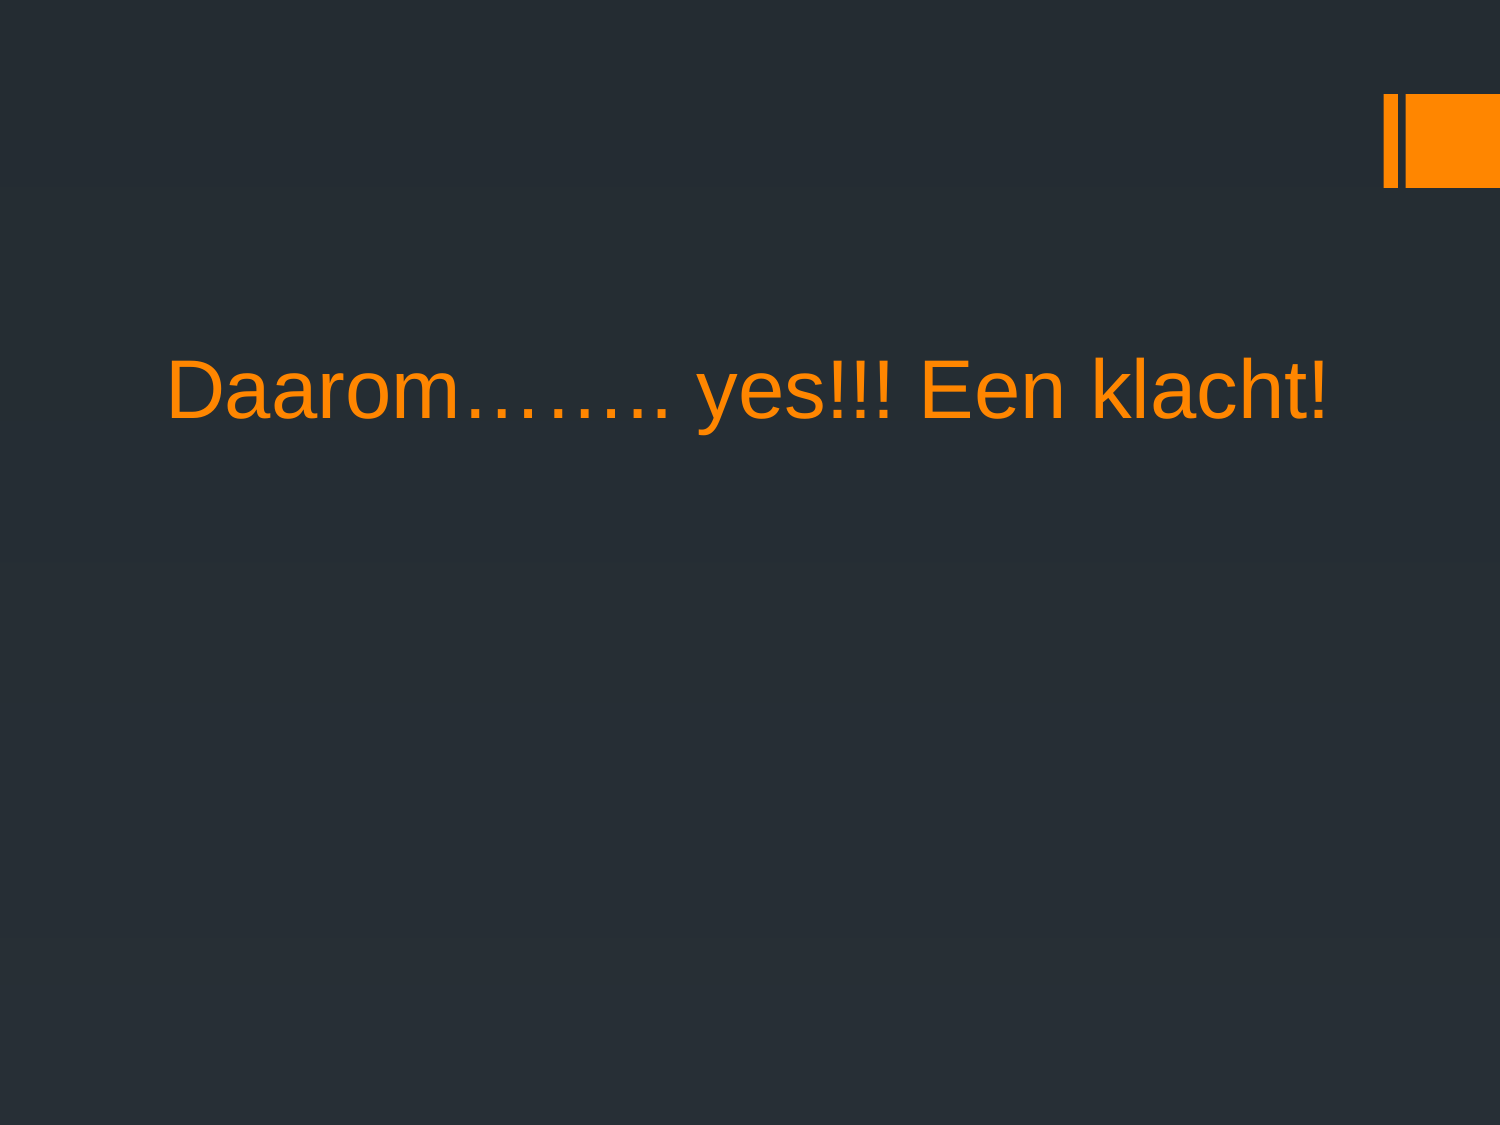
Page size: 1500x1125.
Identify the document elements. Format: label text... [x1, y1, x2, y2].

title Daarom…….. yes!!! Een klacht! [150, 253, 1350, 443]
